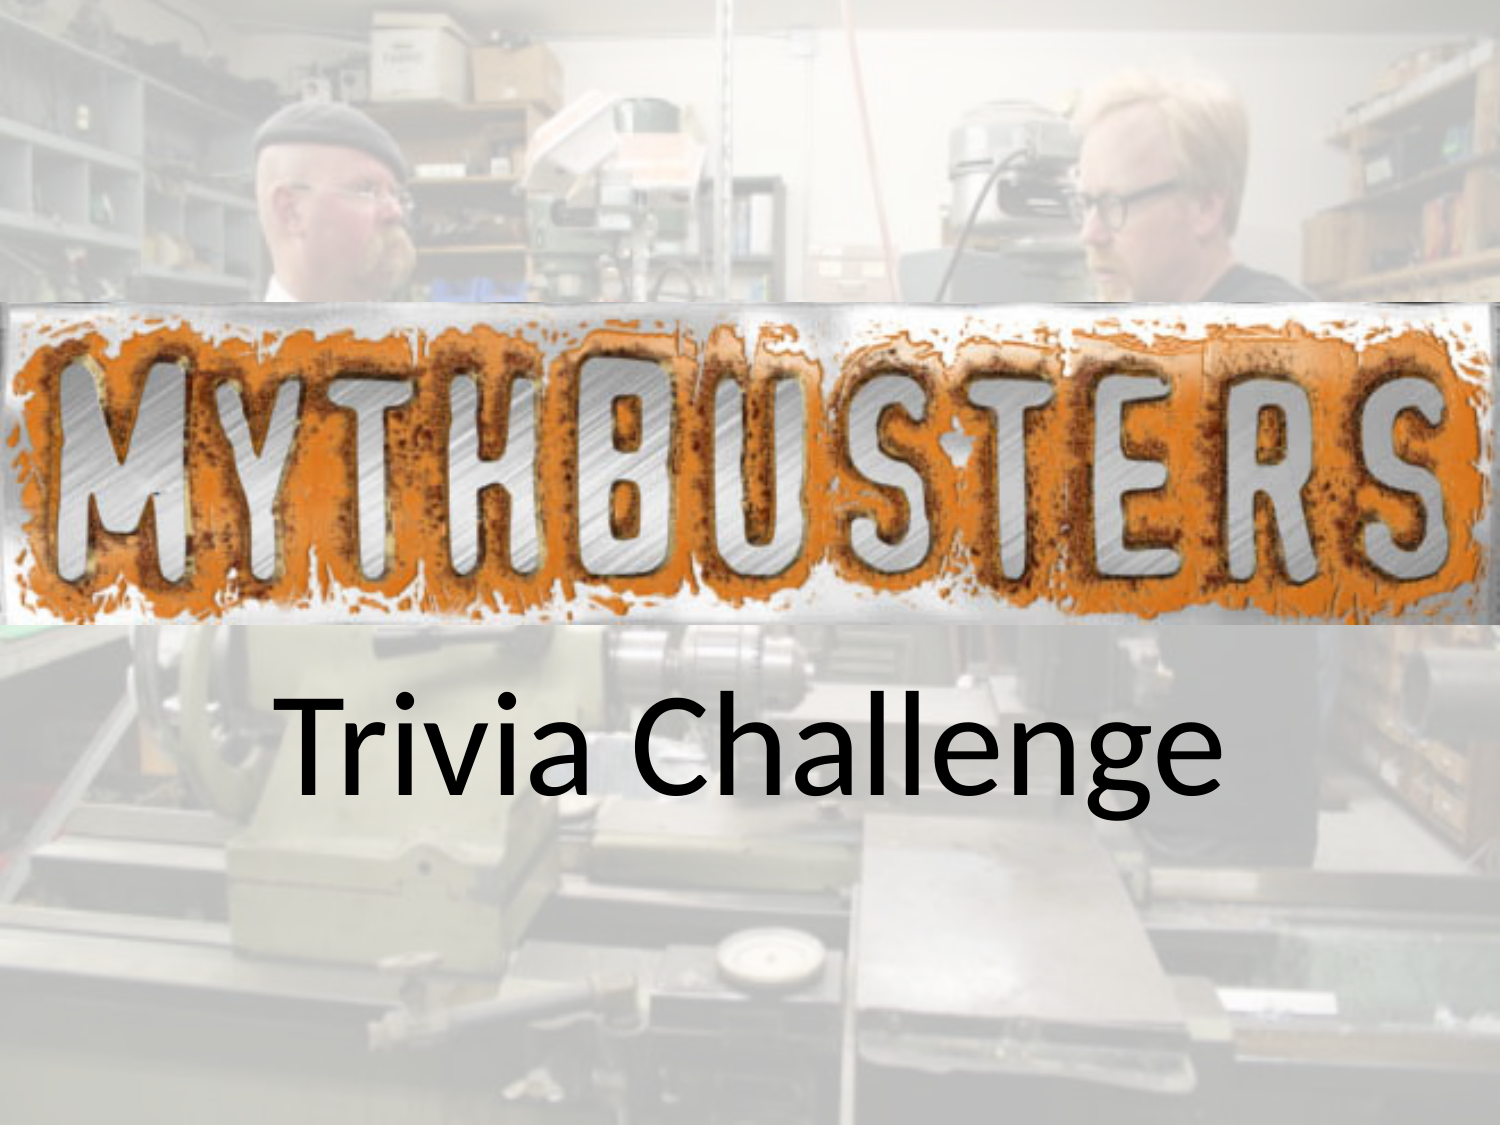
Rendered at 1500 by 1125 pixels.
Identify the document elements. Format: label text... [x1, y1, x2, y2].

picture [0, 301, 1500, 626]
subtitle Trivia Challenge [225, 637, 1275, 925]
